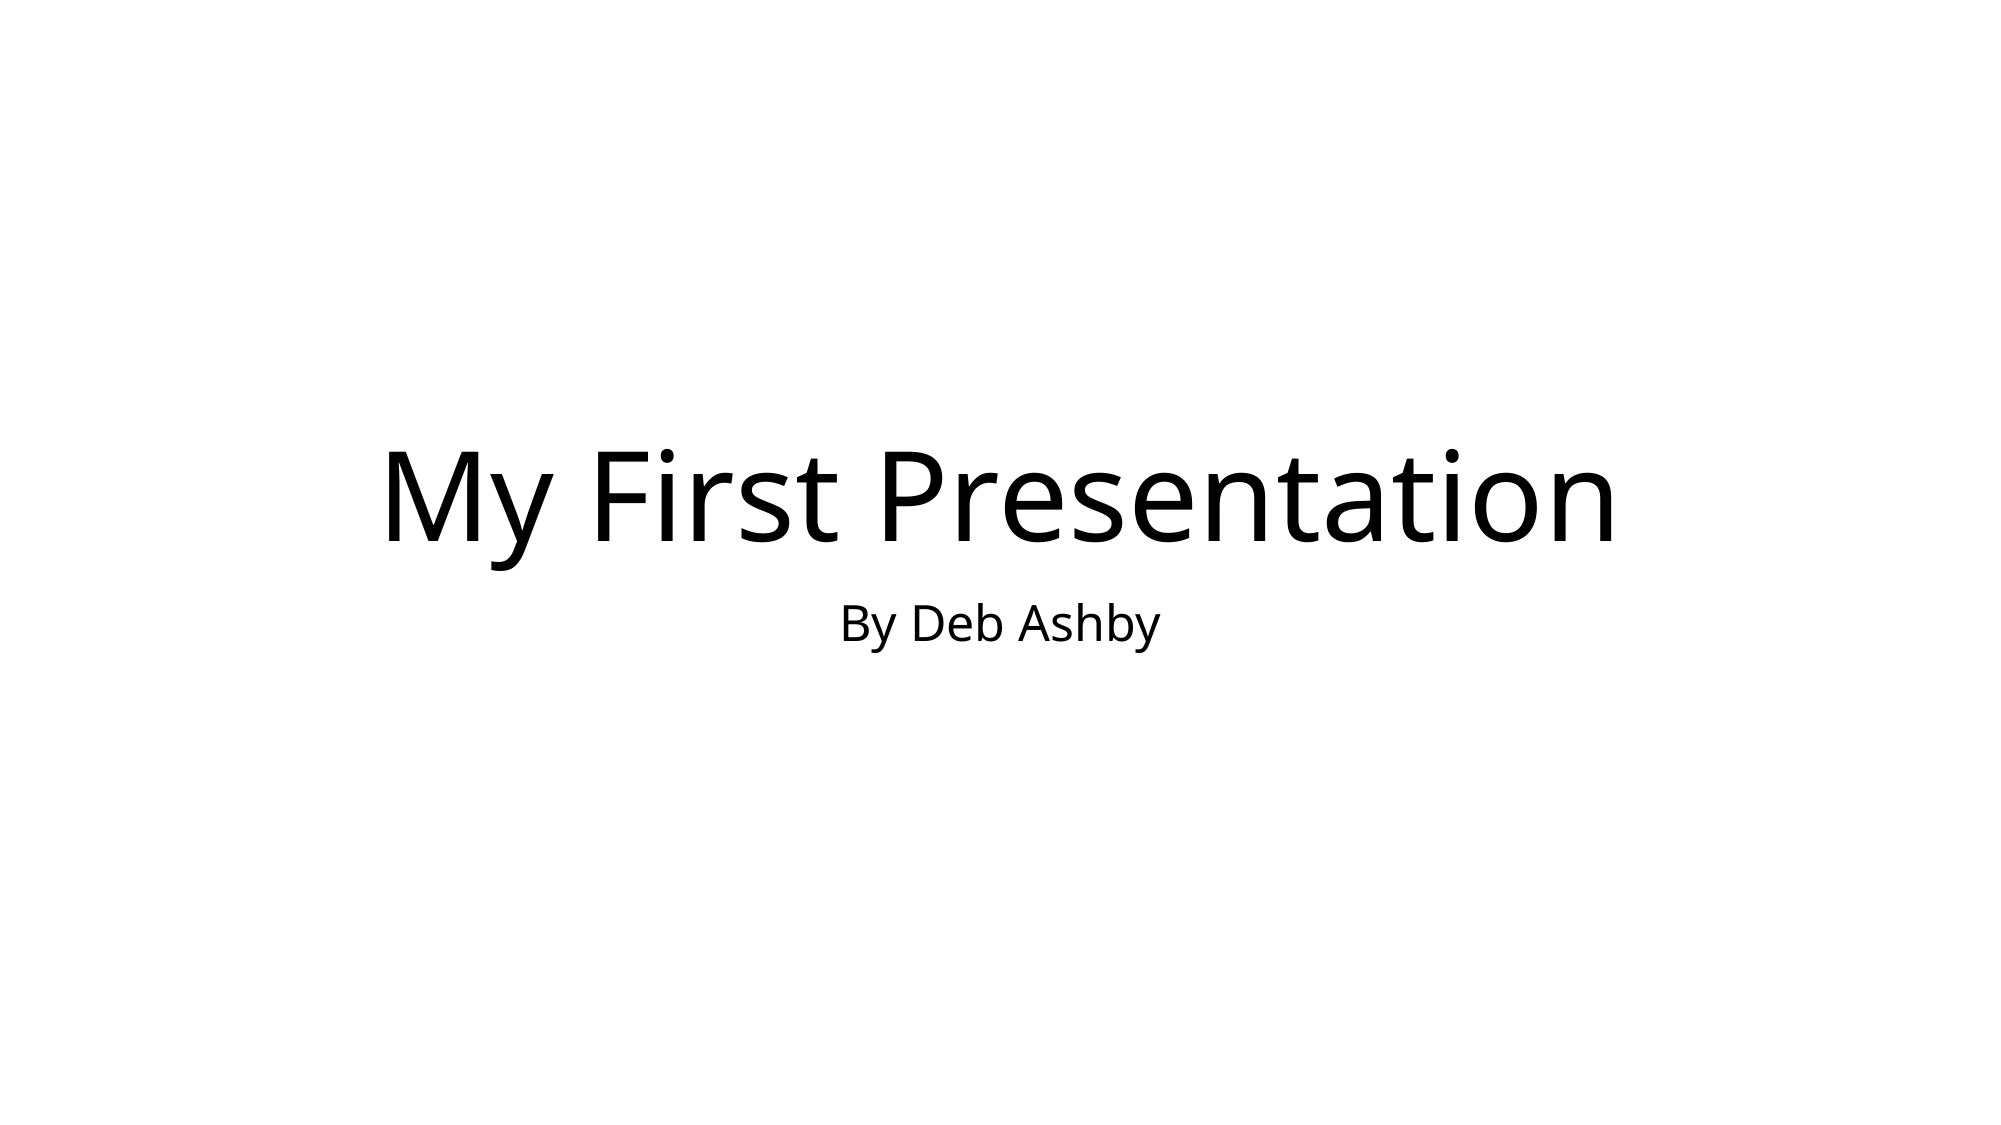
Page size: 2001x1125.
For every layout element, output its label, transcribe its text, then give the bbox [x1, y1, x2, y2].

subtitle By Deb Ashby [249, 590, 1750, 863]
title My First Presentation [249, 184, 1750, 576]
